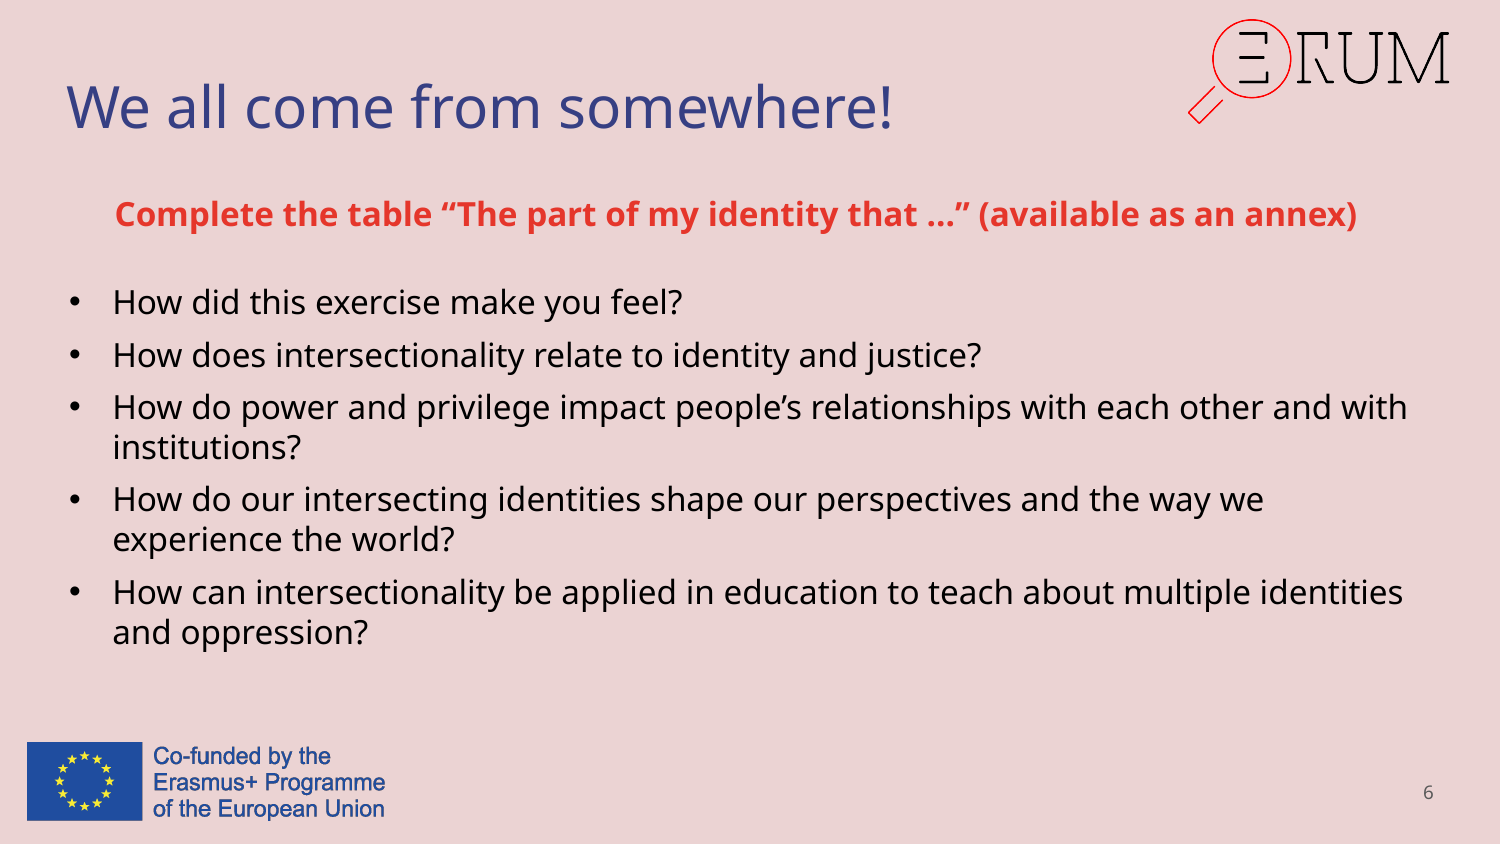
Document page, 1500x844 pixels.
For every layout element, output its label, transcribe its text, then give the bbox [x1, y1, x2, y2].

picture [1136, 0, 1500, 137]
text_box Complete the table “The part of my identity that …” (available as an annex) How did this exercise make you feel? How does intersectionality relate to identity and justice? How do power and privilege impact people’s relationships with each other and with institutions? How do our intersecting identities shape our perspectives and the way we experience the world? How can intersectionality be applied in education to teach about multiple identities and oppression? [24, 185, 1449, 659]
title We all come from somewhere! [51, 55, 1168, 150]
picture [27, 742, 385, 821]
slide_number 6 [1358, 761, 1449, 826]
